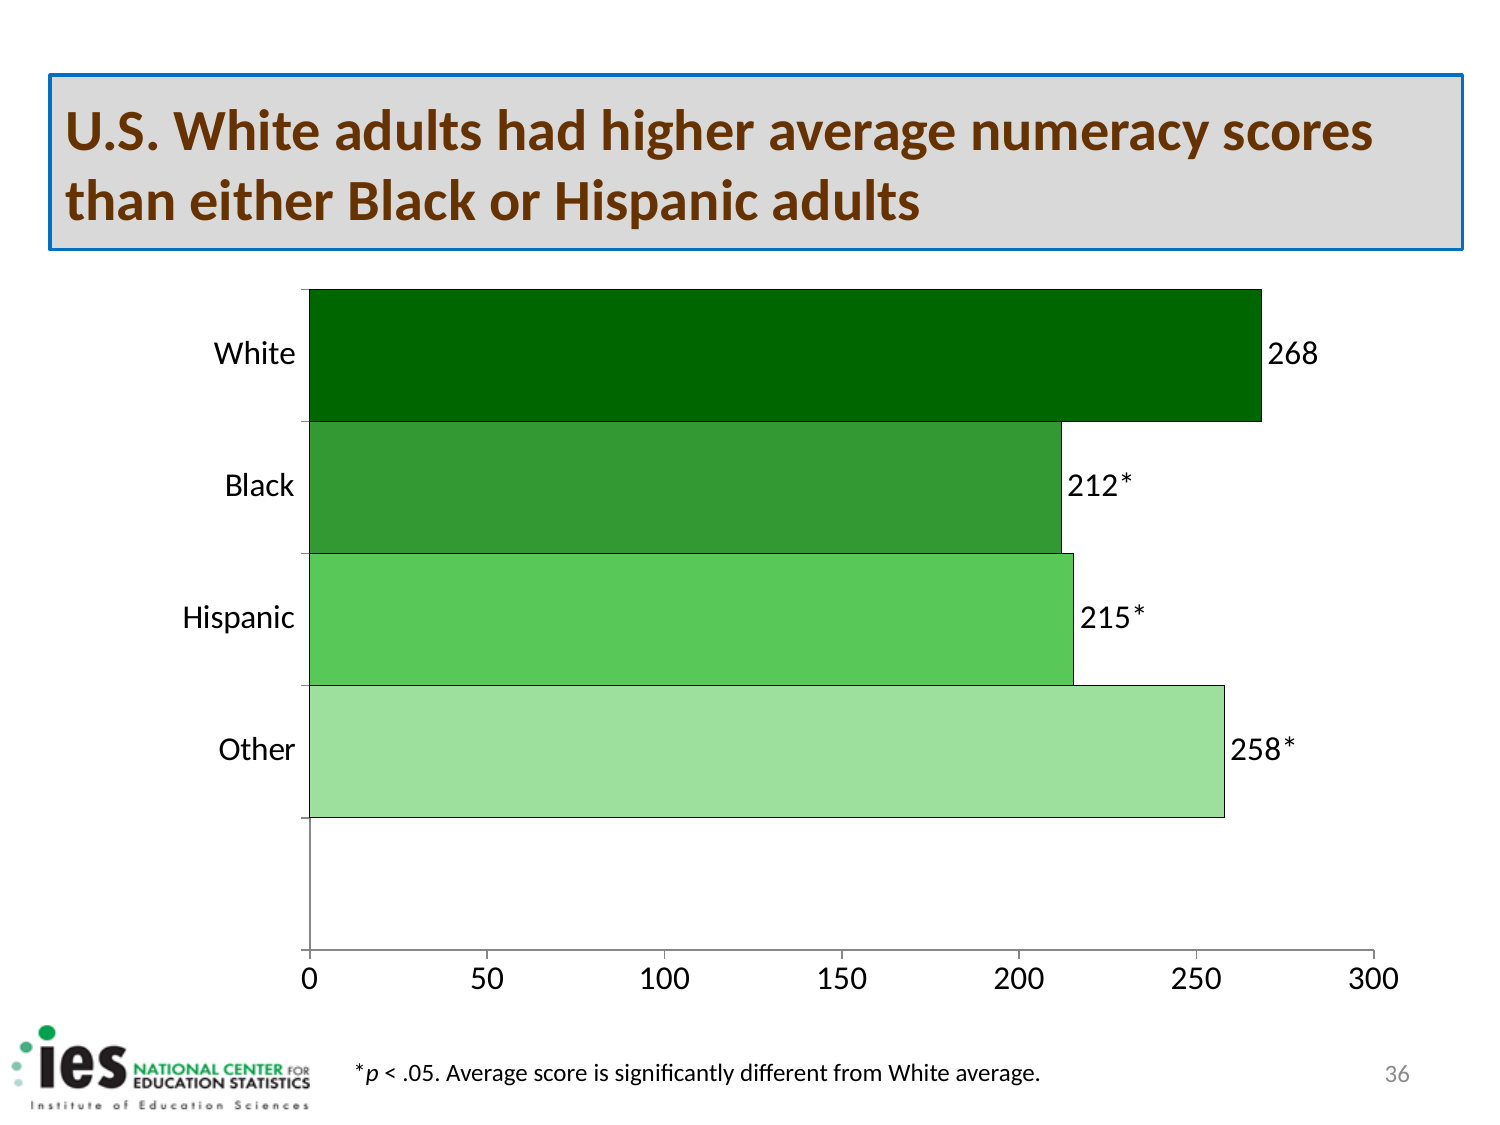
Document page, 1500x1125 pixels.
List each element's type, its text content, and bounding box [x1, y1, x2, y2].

slide_number 36 [1074, 1042, 1425, 1103]
picture [0, 1011, 337, 1125]
title U.S. White adults had higher average numeracy scores than either Black or Hispanic adults [50, 75, 1463, 250]
text_box *p < .05. Average score is significantly different from White average. [341, 1049, 1289, 1094]
chart [156, 274, 1426, 1013]
